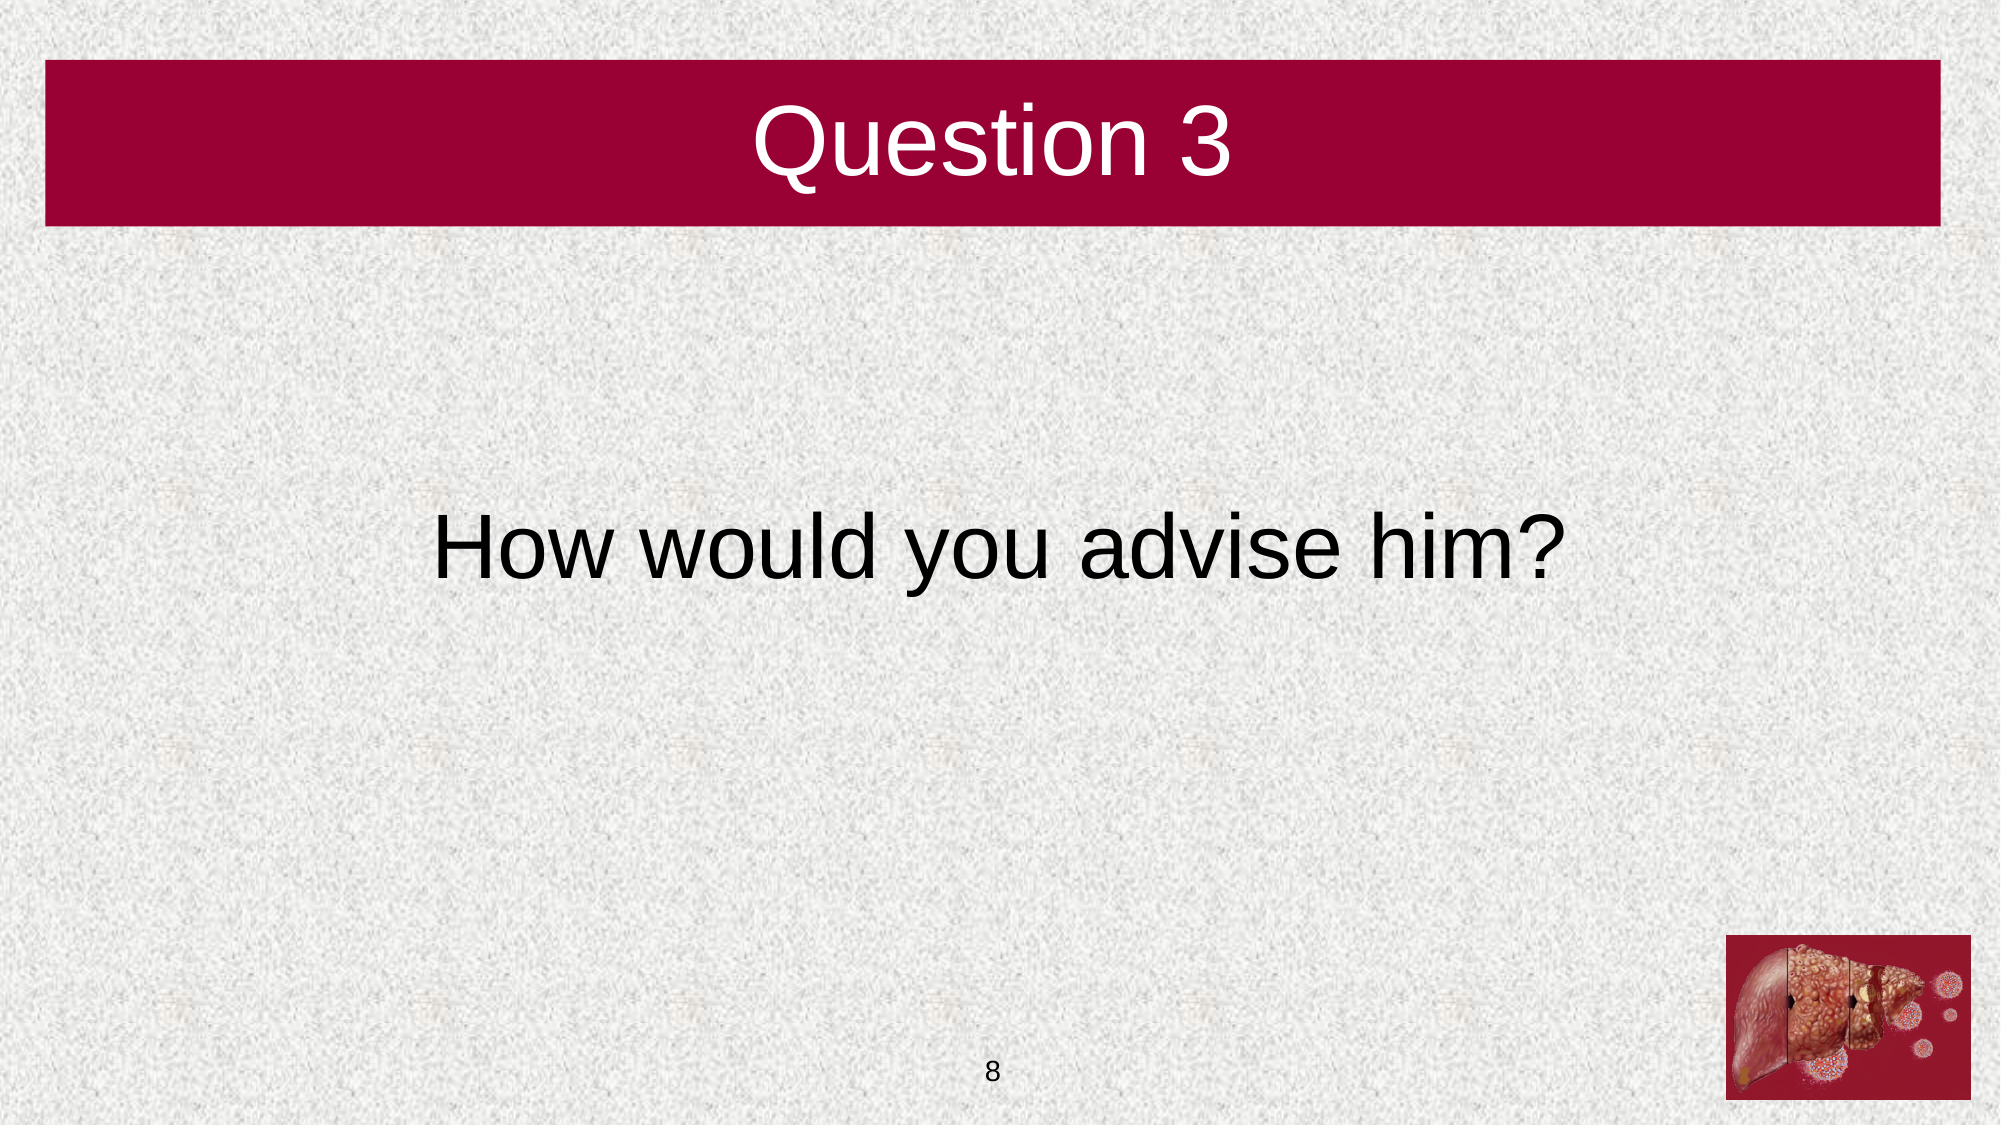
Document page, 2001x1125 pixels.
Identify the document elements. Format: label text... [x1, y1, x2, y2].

slide_number 8 [767, 1039, 1218, 1100]
title Question 3 [45, 59, 1941, 227]
list How would you advise him? [137, 479, 1863, 646]
picture [0, 0, 2001, 1125]
